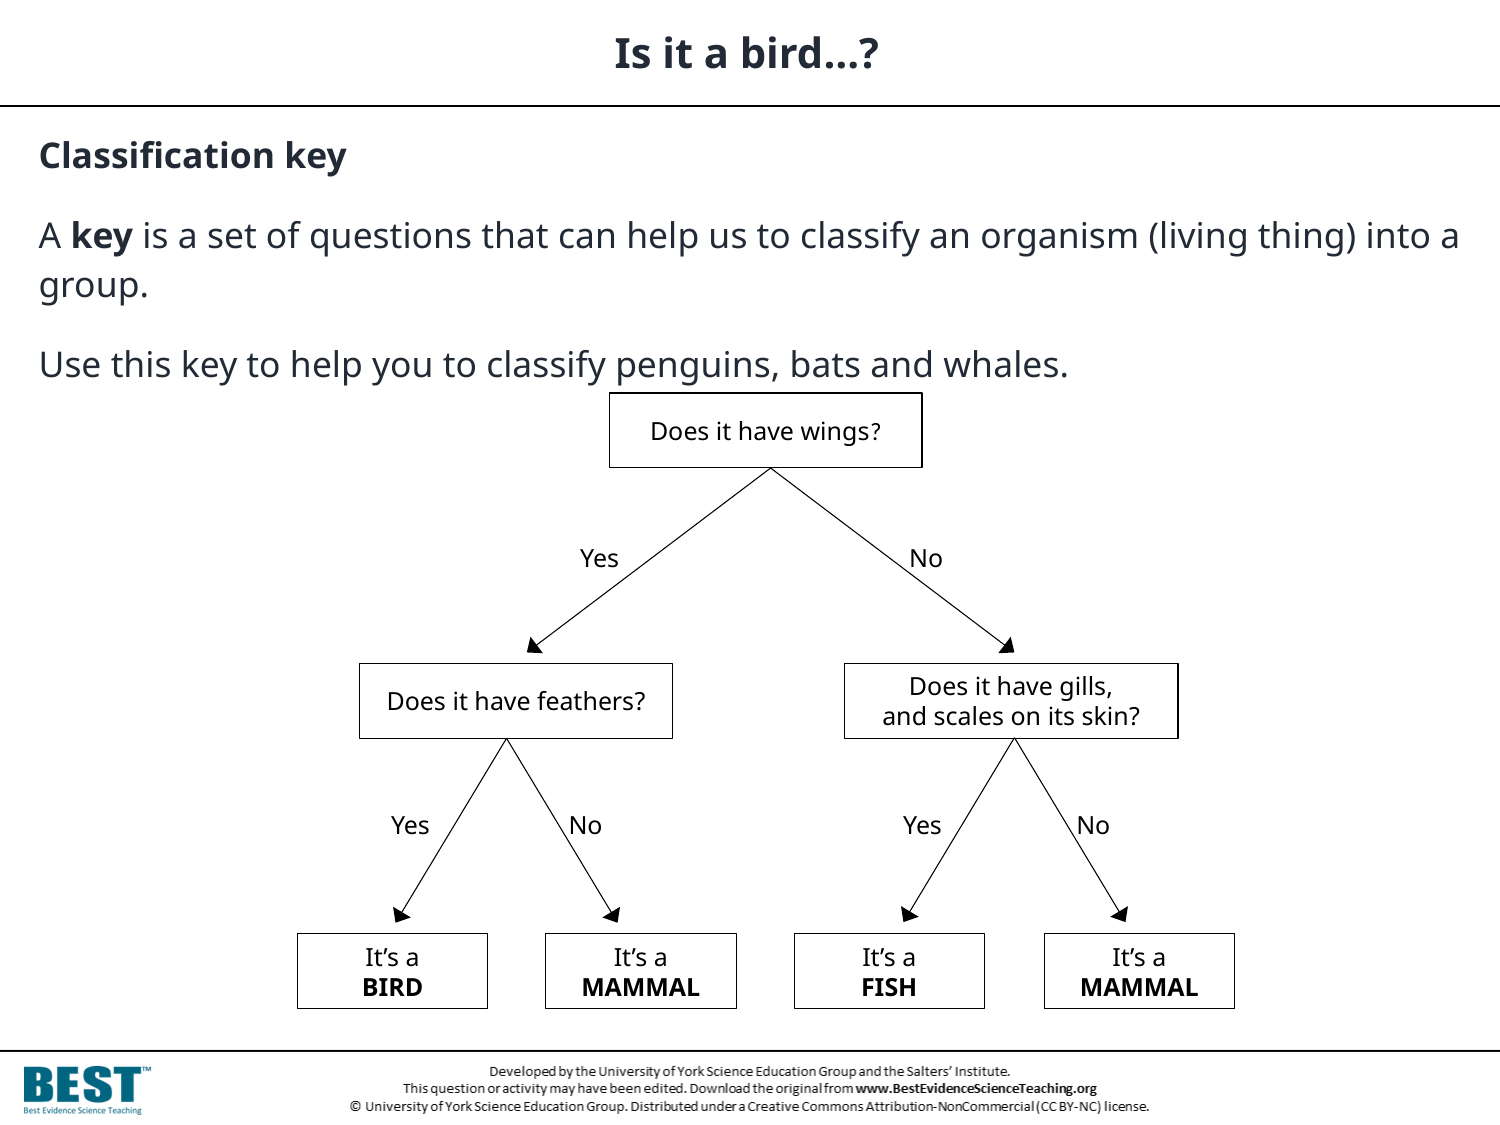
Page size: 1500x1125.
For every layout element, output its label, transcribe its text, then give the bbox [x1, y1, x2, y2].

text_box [297, 933, 1235, 1009]
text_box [1014, 737, 1126, 923]
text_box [770, 467, 1015, 653]
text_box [526, 467, 770, 653]
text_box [506, 738, 618, 923]
text_box Is it a bird…? [23, 4, 1471, 99]
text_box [903, 737, 1014, 923]
picture [0, 105, 1500, 1125]
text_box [395, 738, 506, 923]
